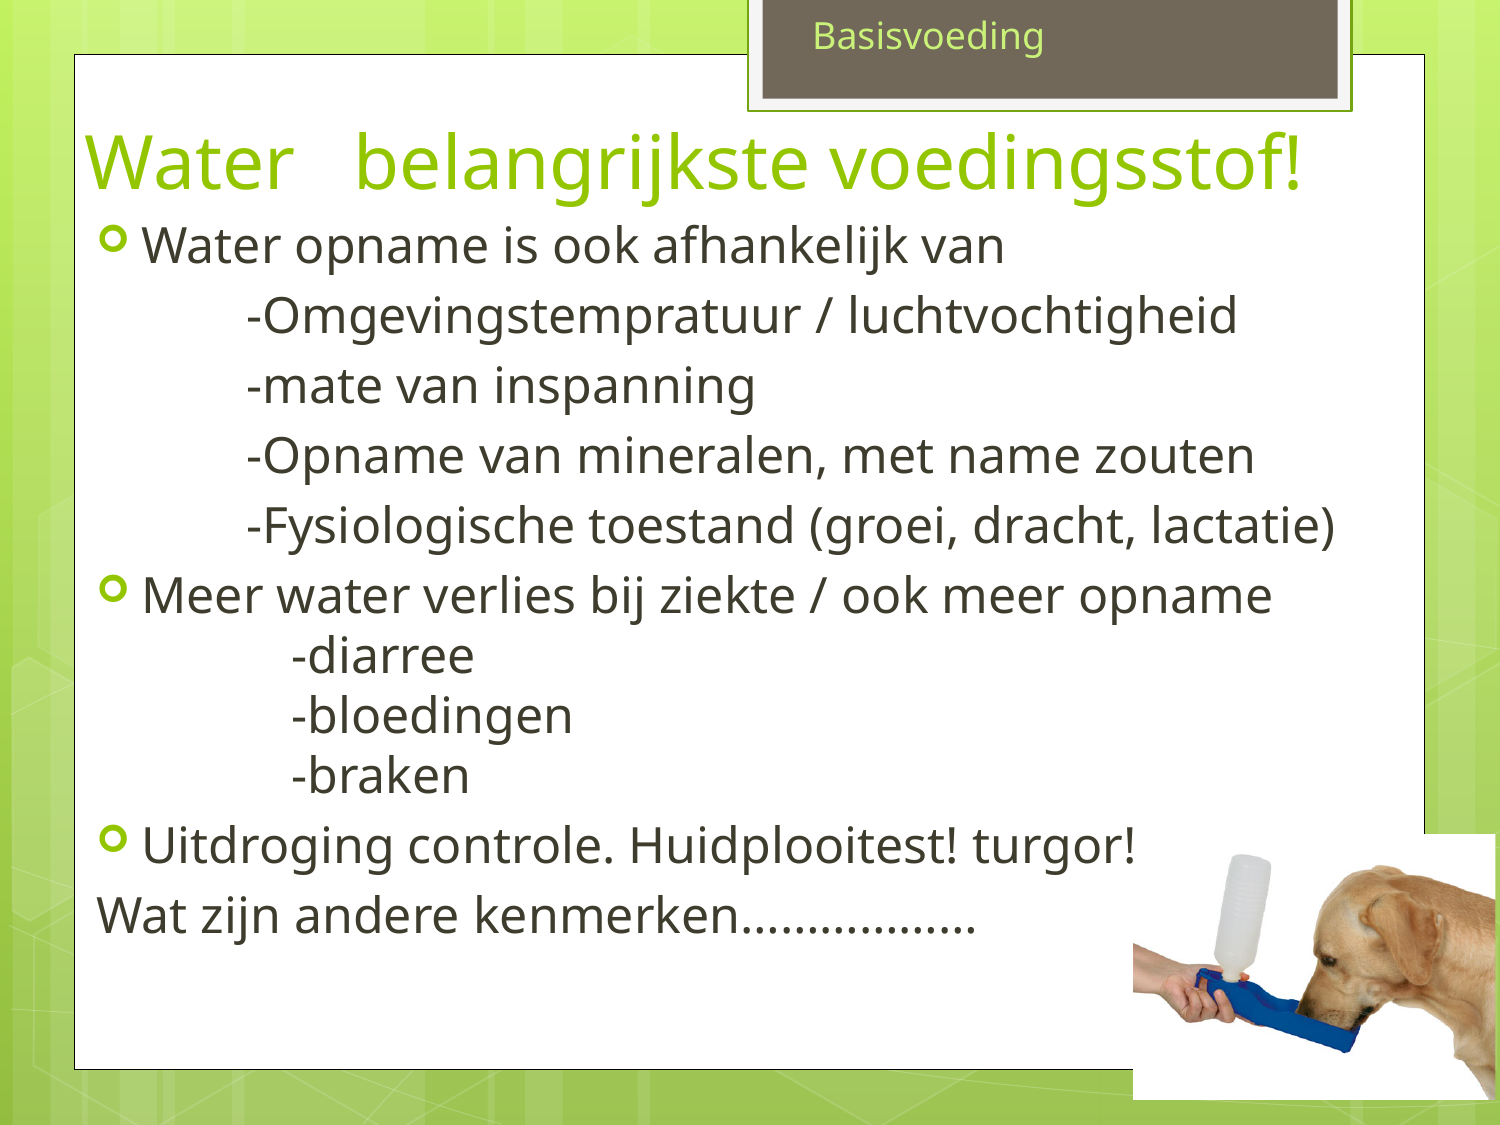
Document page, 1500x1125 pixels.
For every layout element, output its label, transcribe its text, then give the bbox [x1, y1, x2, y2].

title Water belangrijkste voedingsstof! [70, 34, 1382, 136]
picture [1132, 833, 1496, 1100]
text_box Basisvoeding [797, 4, 1223, 65]
list Water opname is ook afhankelijk van -Omgevingstempratuur / luchtvochtigheid -mate van inspanning -Opname van mineralen, met name zouten -Fysiologische toestand (groei, dracht, lactatie) Meer water verlies bij ziekte / ook meer opname -diarree -bloedingen -braken Uitdroging controle. Huidplooitest! turgor! Wat zijn andere kenmerken……………… [70, 136, 1459, 1000]
